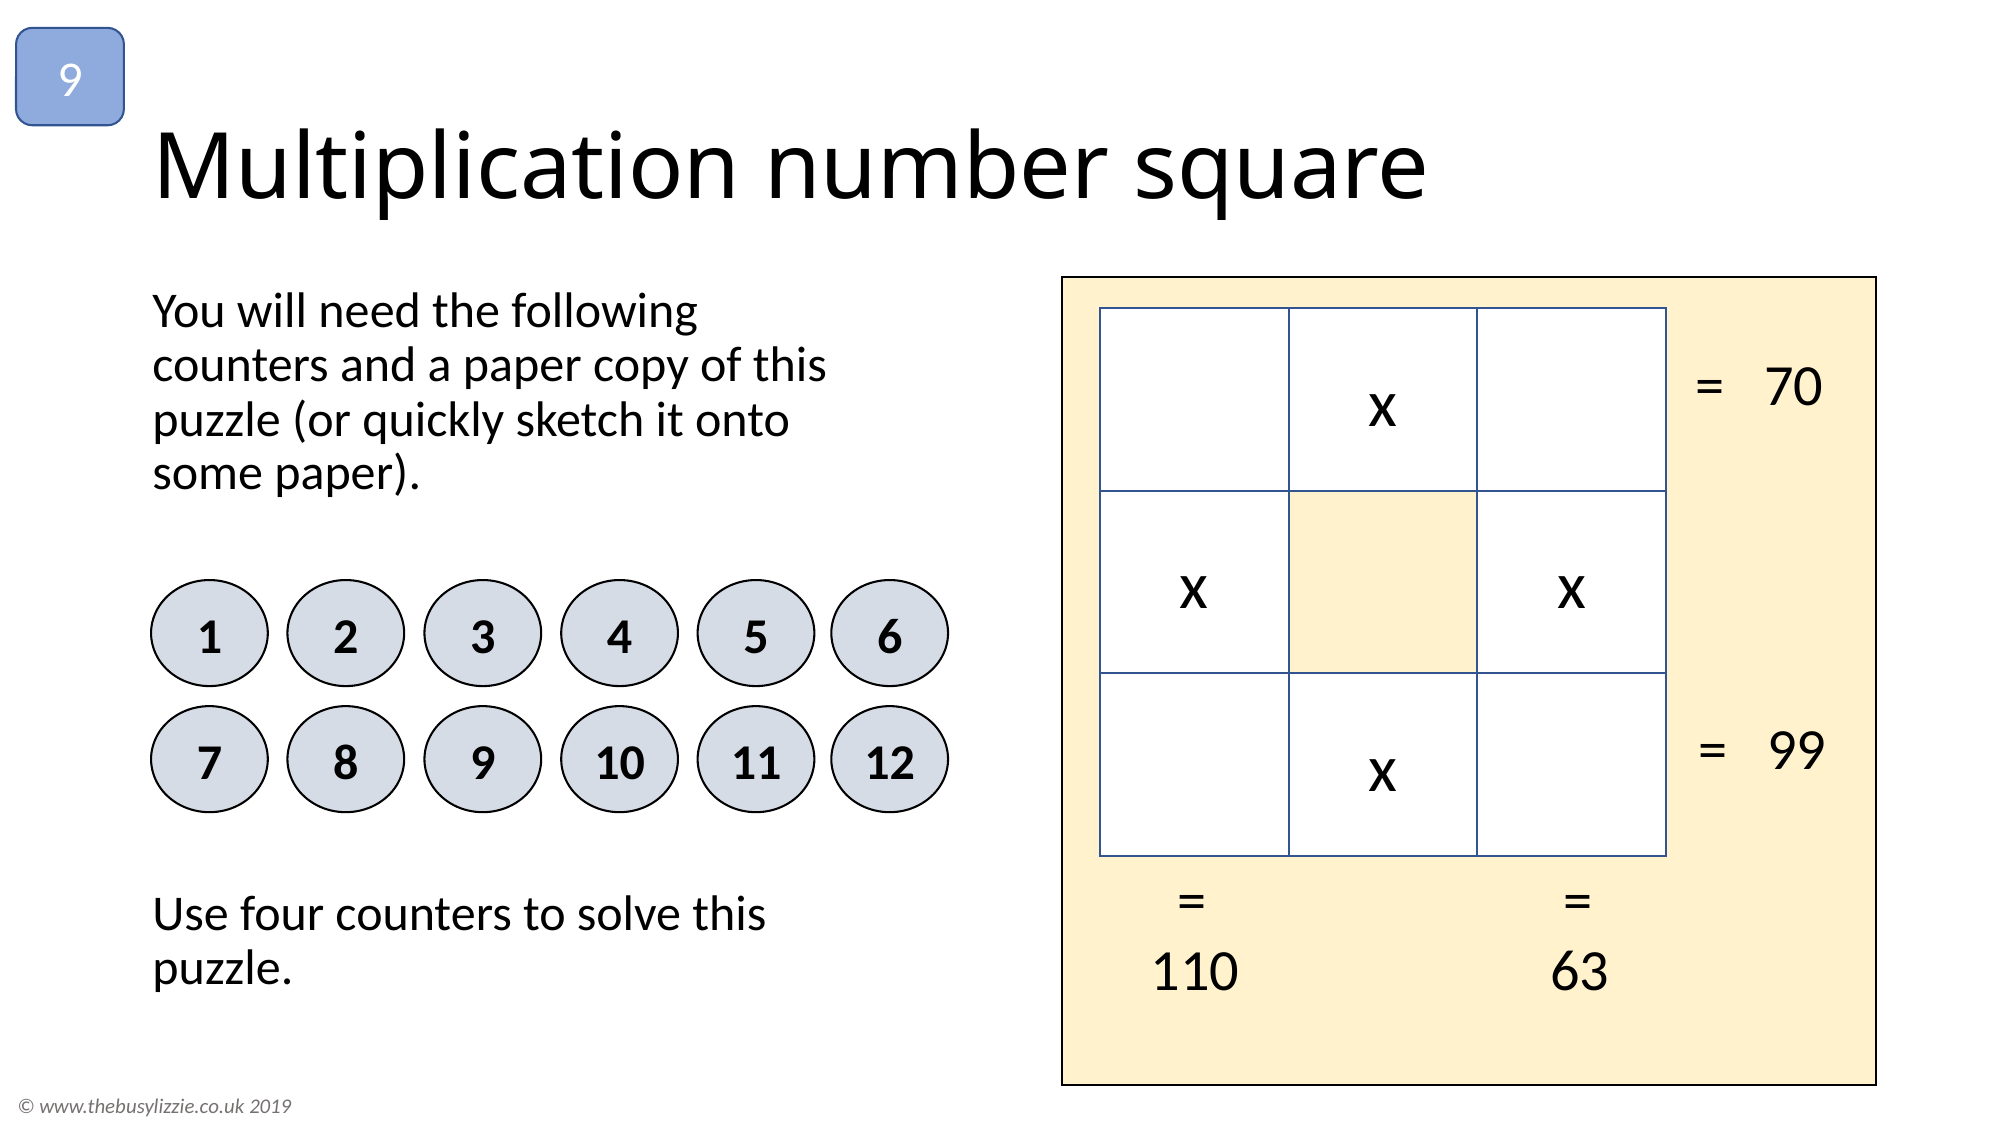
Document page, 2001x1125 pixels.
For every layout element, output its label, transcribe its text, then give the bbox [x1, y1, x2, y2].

text_box 7 [150, 705, 269, 814]
text_box 2 [286, 579, 406, 688]
text_box 9 [423, 705, 543, 814]
title Multiplication number square [137, 59, 1863, 278]
text_box 1 [150, 579, 269, 688]
text_box 6 [830, 579, 950, 688]
text_box 12 [830, 705, 950, 814]
text_box 11 [696, 705, 816, 814]
text_box 5 [696, 579, 816, 688]
text_box 3 [423, 579, 543, 688]
text_box 4 [560, 579, 679, 688]
list You will need the following counters and a paper copy of this puzzle (or quickly sketch it onto some paper). Use four counters to solve this puzzle. [137, 277, 891, 1066]
text_box 8 [286, 705, 406, 814]
text_box © www.thebusylizzie.co.uk 2019 [2, 1085, 311, 1125]
text_box 10 [560, 705, 679, 814]
text_box 9 [14, 26, 125, 127]
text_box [1061, 277, 1926, 1086]
